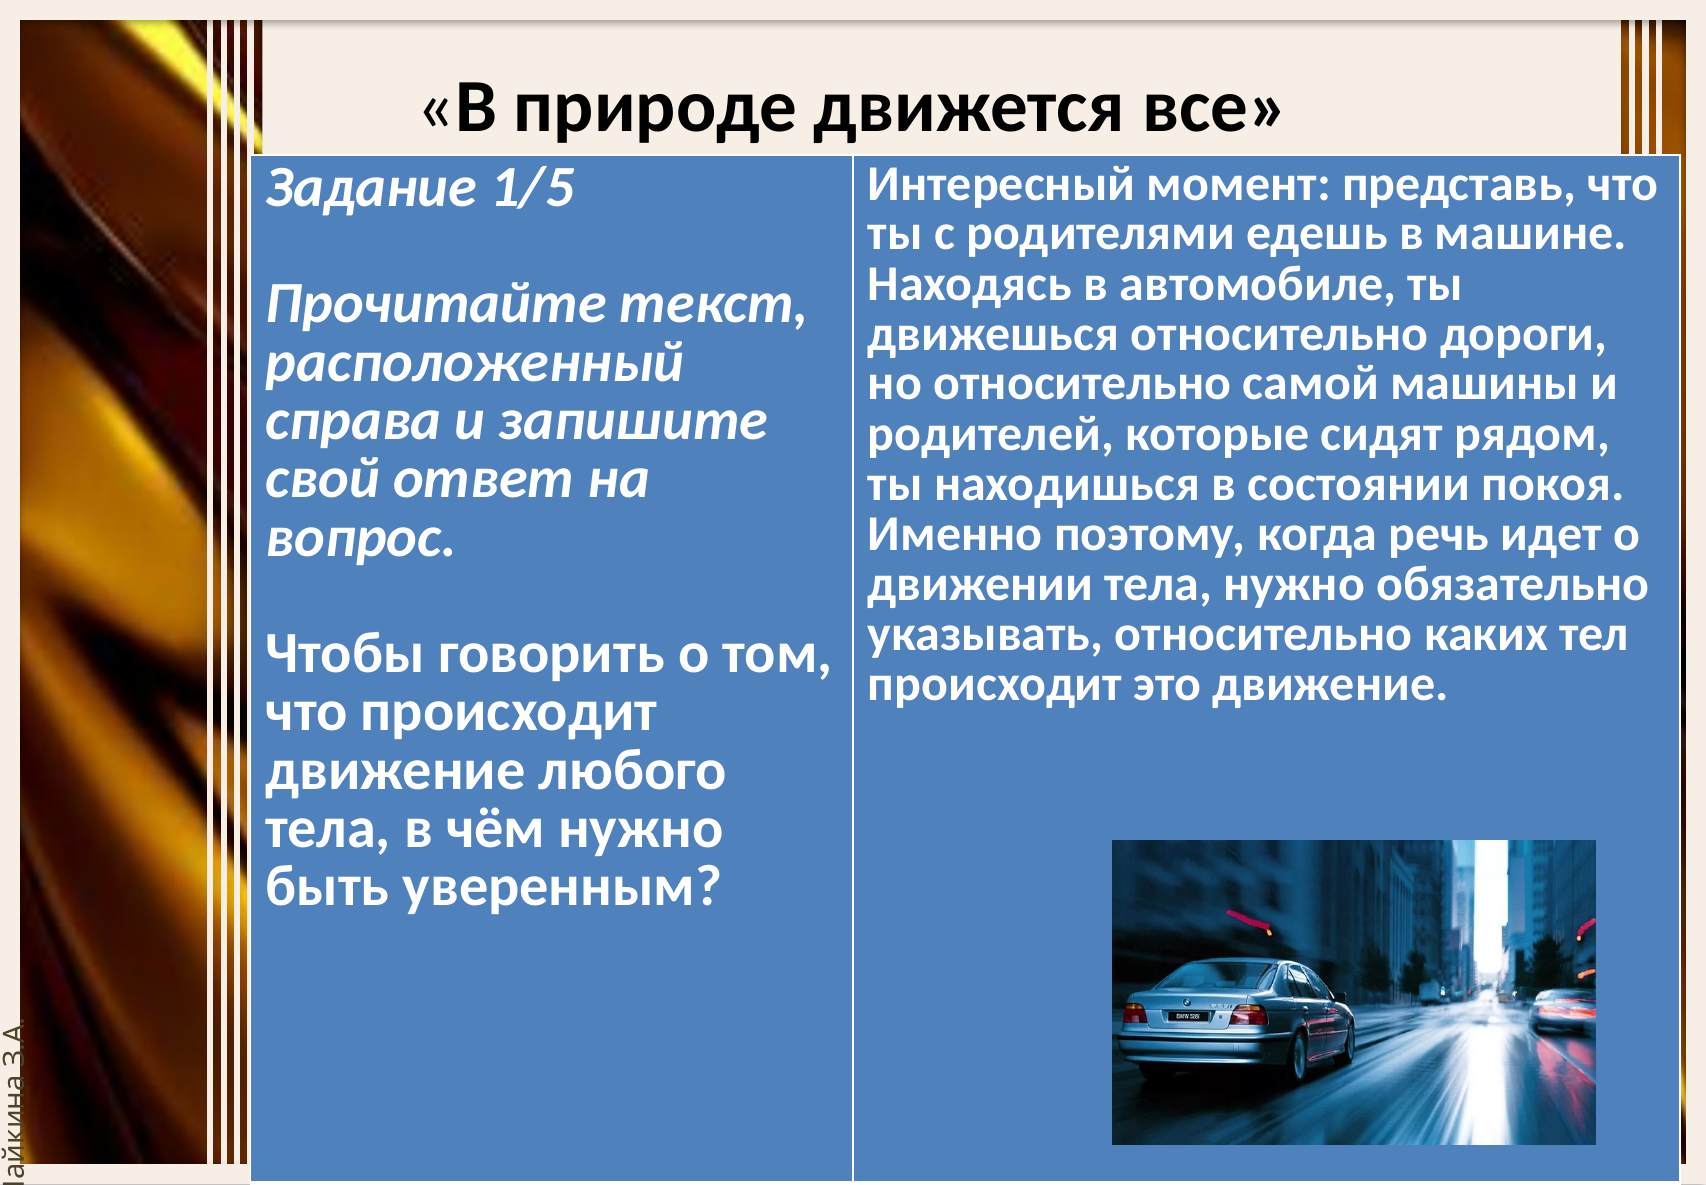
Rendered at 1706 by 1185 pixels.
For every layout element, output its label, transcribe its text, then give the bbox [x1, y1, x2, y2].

picture [1621, 20, 1629, 154]
picture [1635, 20, 1642, 154]
picture [1662, 20, 1686, 1164]
title «В природе движется все» [85, 47, 1621, 155]
picture [254, 20, 262, 47]
table_header Интересный момент: представь, что ты с родителями едешь в машине. Находясь в автомобиле, ты движешься относительно дороги, но относительно самой машины и родителей, которые сидят рядом, ты находишься в состоянии покоя. Именно поэтому, когда речь идет о движении тела, нужно обязательно указывать, относительно каких тел происходит это движение. [854, 156, 1679, 1181]
table_header Задание 1/5 Прочитайте текст, расположенный справа и запишите свой ответ на вопрос. Чтобы говорить о том, что происходит движение любого тела, в чём нужно быть уверенным? [251, 156, 852, 1181]
picture [1112, 839, 1596, 1145]
picture [240, 20, 247, 47]
picture [227, 20, 234, 47]
picture [227, 155, 234, 1164]
picture [240, 155, 247, 1164]
picture [213, 155, 221, 1164]
picture [20, 20, 207, 1164]
picture [1649, 20, 1656, 154]
picture [213, 20, 221, 47]
